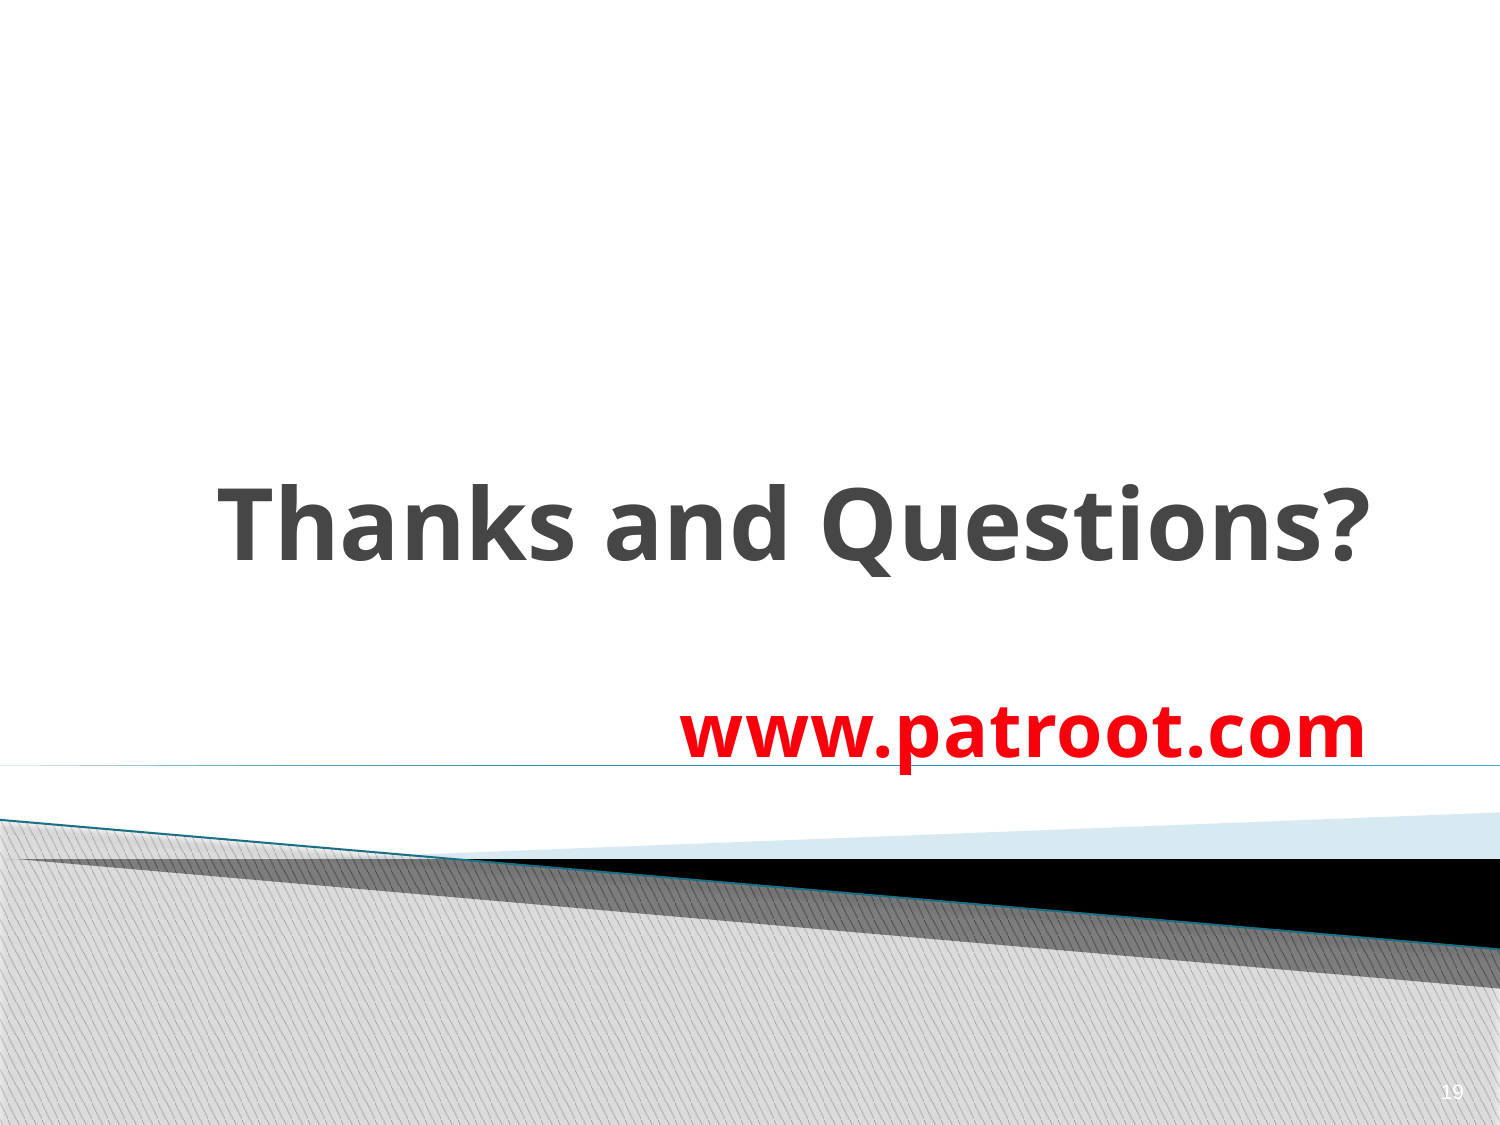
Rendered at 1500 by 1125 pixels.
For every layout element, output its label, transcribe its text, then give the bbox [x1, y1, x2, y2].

slide_number 19 [1418, 1051, 1479, 1112]
subtitle www.patroot.com [112, 675, 1388, 790]
picture [5, 859, 1500, 989]
title Thanks and Questions? [112, 287, 1388, 588]
